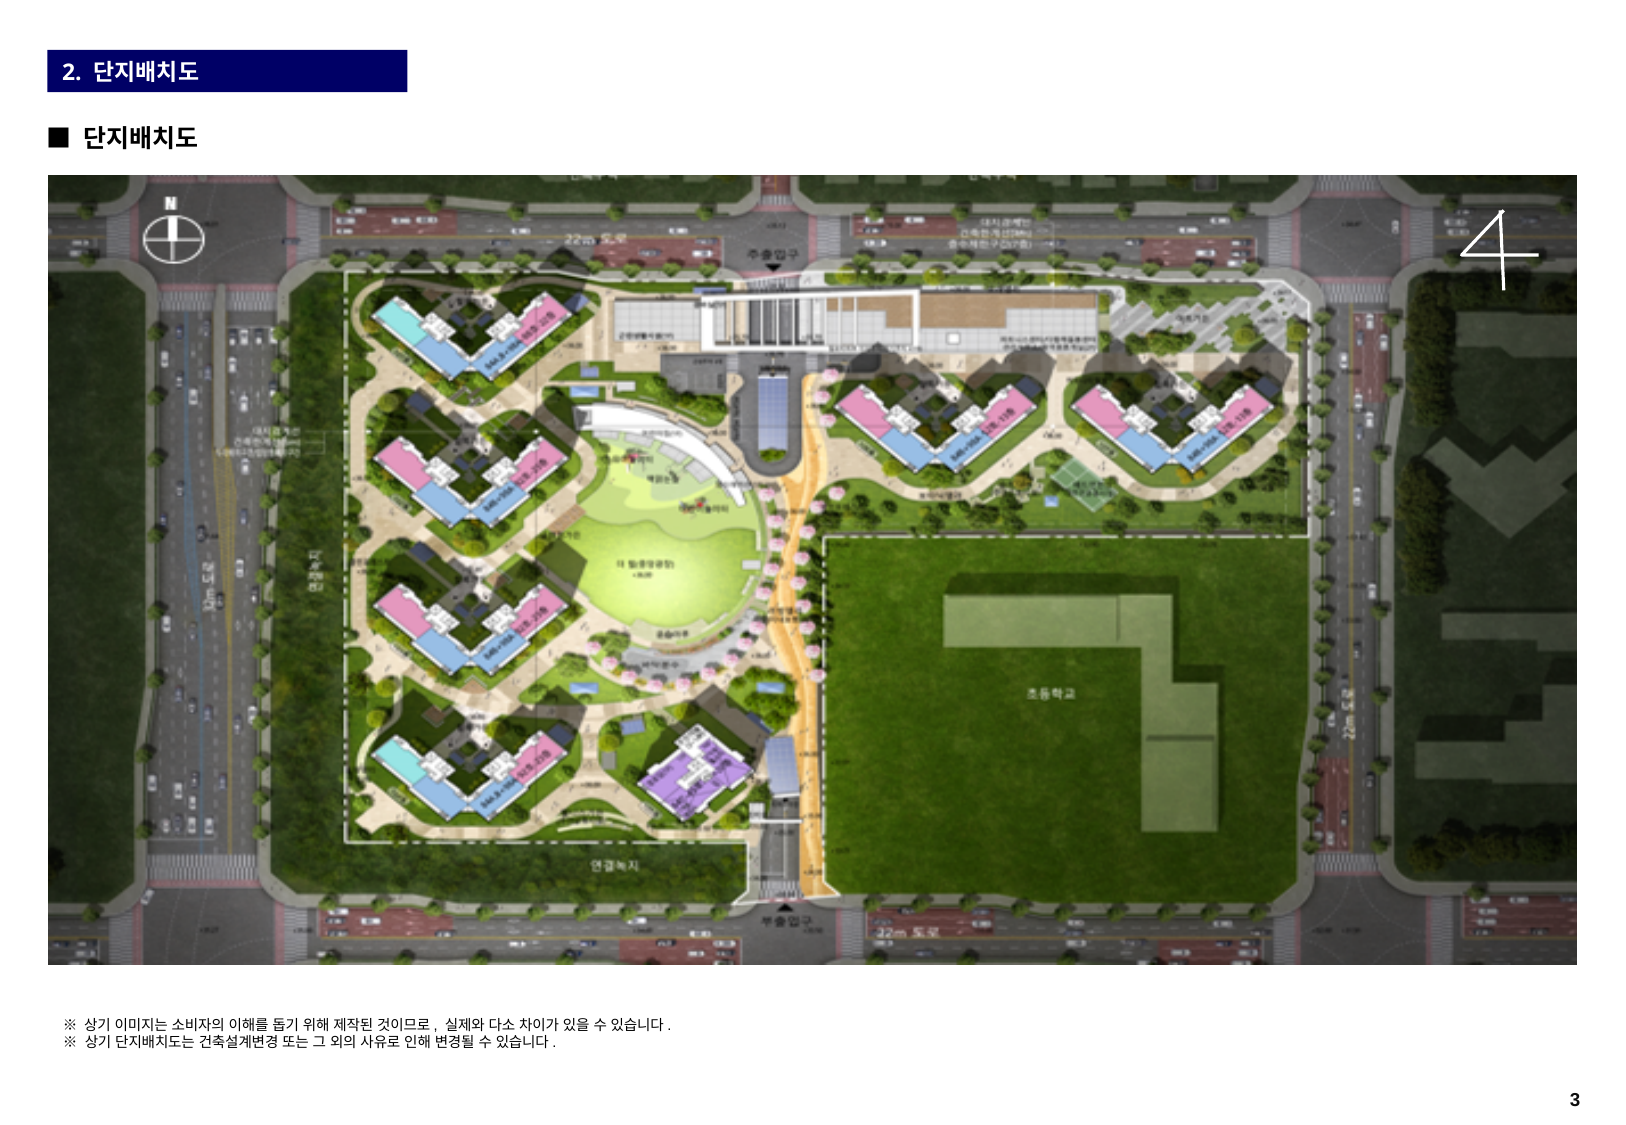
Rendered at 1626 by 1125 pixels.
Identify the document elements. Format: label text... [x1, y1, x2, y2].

text_box ※ 상기 이미지는 소비자의 이해를 돕기 위해 제작된 것이므로, 실제와 다소 차이가 있을 수 있습니다. ※ 상기 단지배치도는 건축설계변경 또는 그 외의 사유로 인해 변경될 수 있습니다. [62, 1009, 1501, 1057]
text_box ■ 단지배치도 [45, 115, 785, 160]
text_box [1461, 210, 1539, 291]
picture [48, 175, 1577, 965]
text_box 2. 단지배치도 [47, 49, 408, 93]
